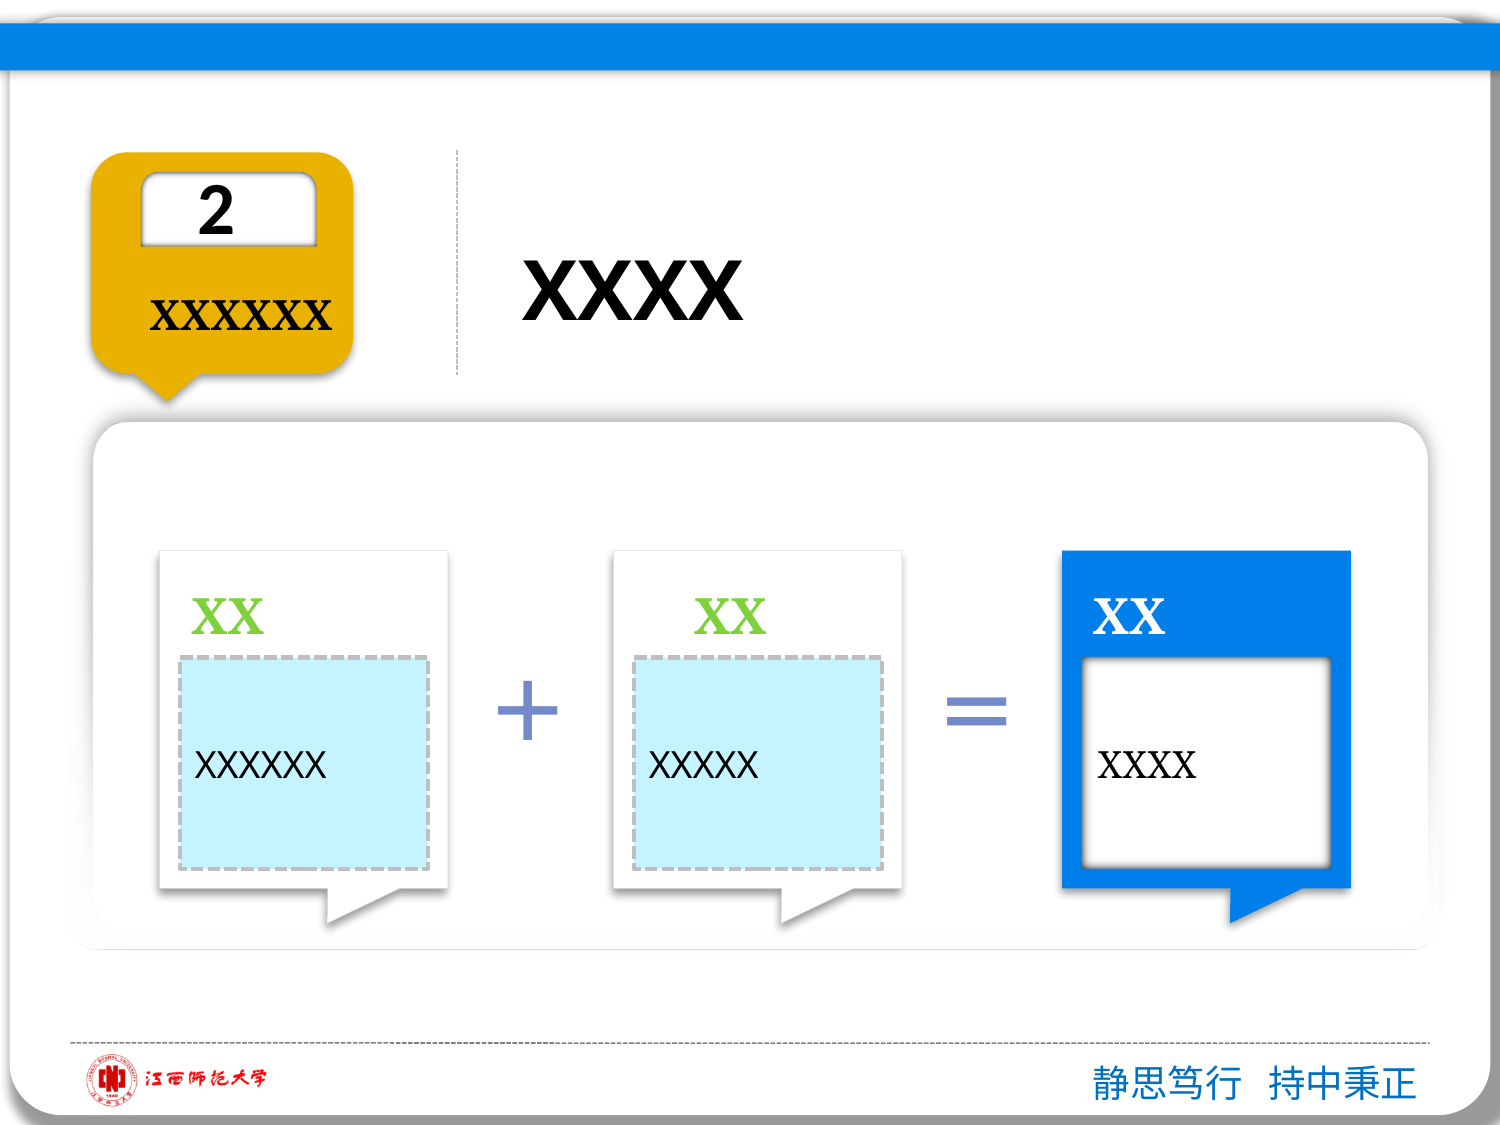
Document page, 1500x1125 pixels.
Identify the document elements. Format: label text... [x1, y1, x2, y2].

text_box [1061, 550, 1352, 889]
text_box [613, 550, 903, 889]
text_box XXXX [507, 275, 1500, 345]
picture [82, 1046, 270, 1113]
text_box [70, 152, 354, 374]
picture [64, 386, 1457, 964]
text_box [159, 550, 449, 889]
text_box [0, 21, 1500, 73]
